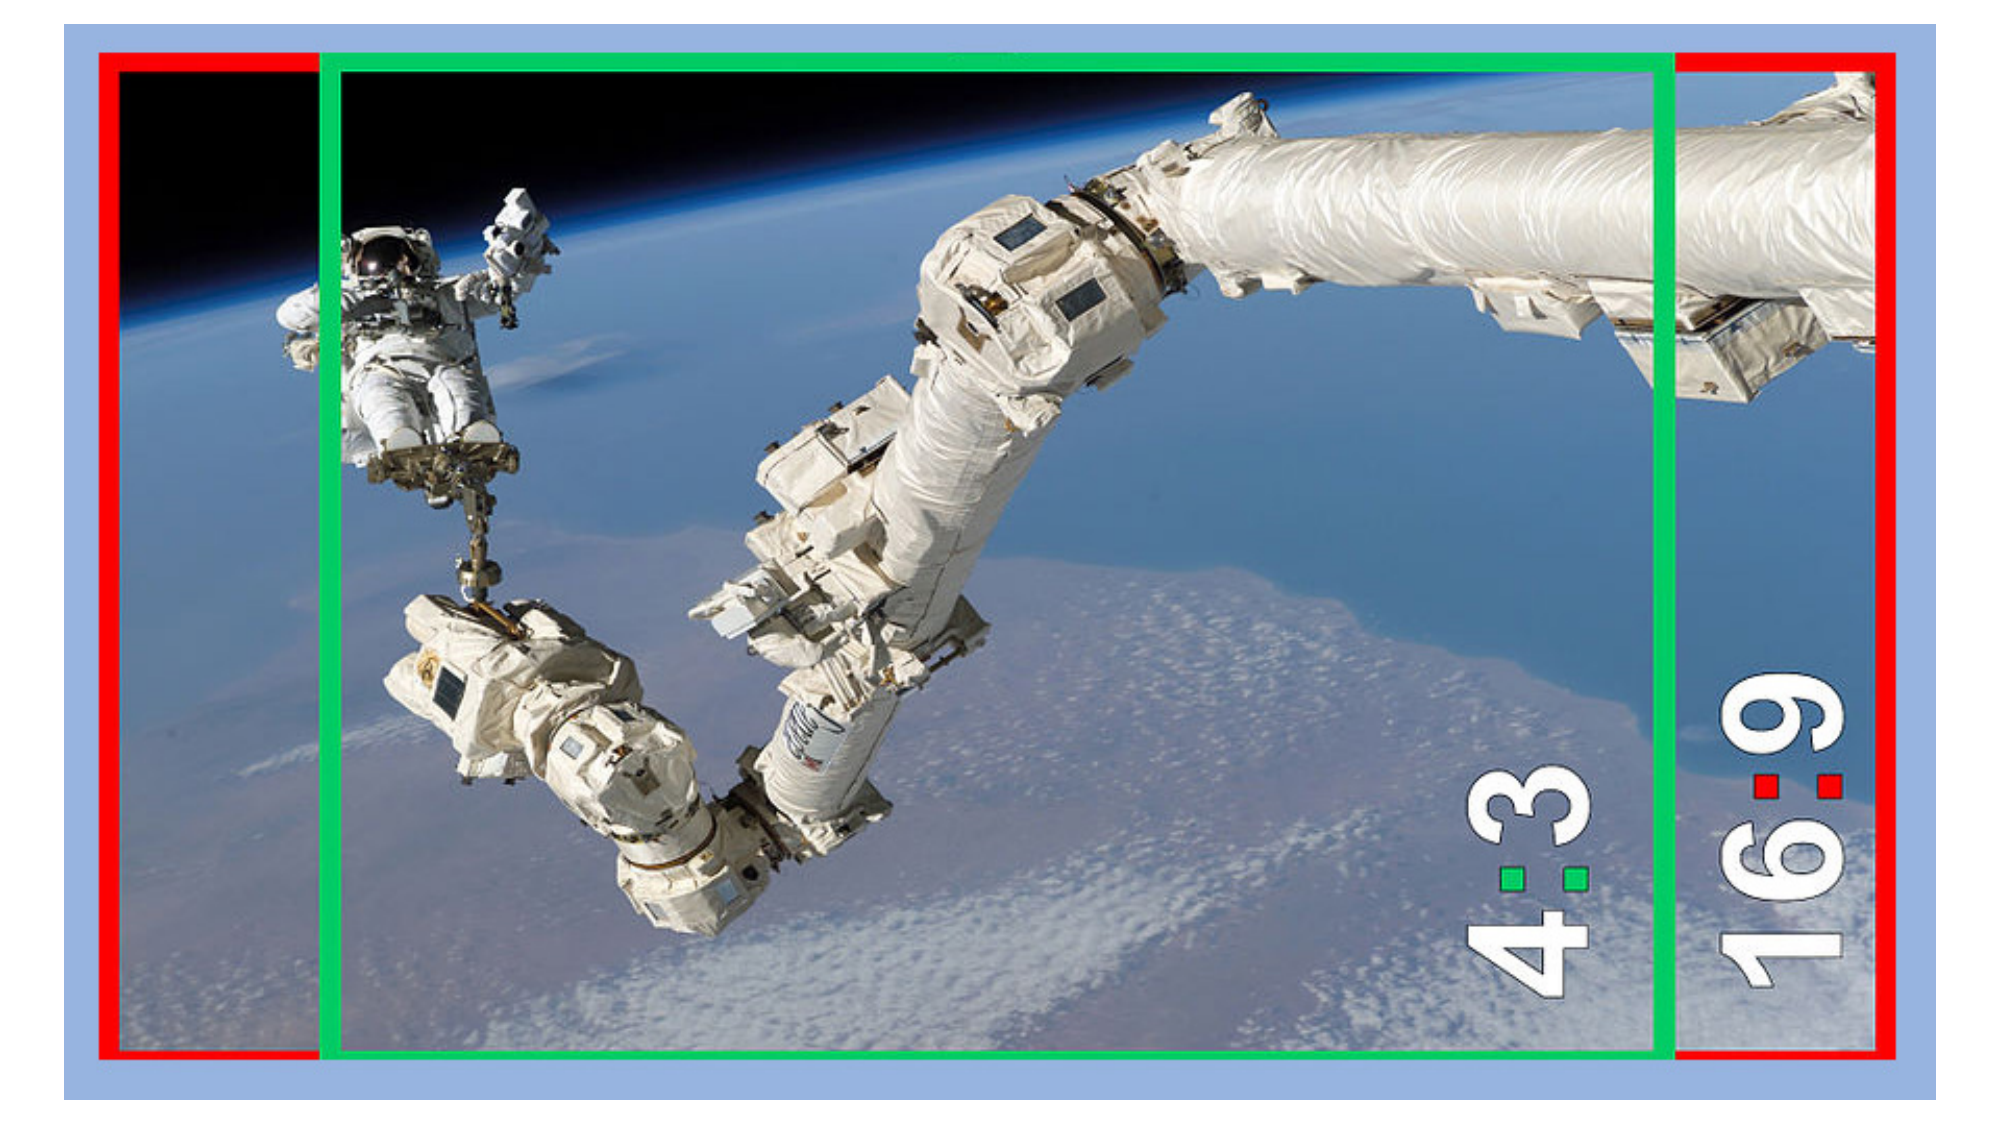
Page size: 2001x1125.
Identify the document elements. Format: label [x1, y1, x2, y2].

picture [64, 24, 1936, 1100]
